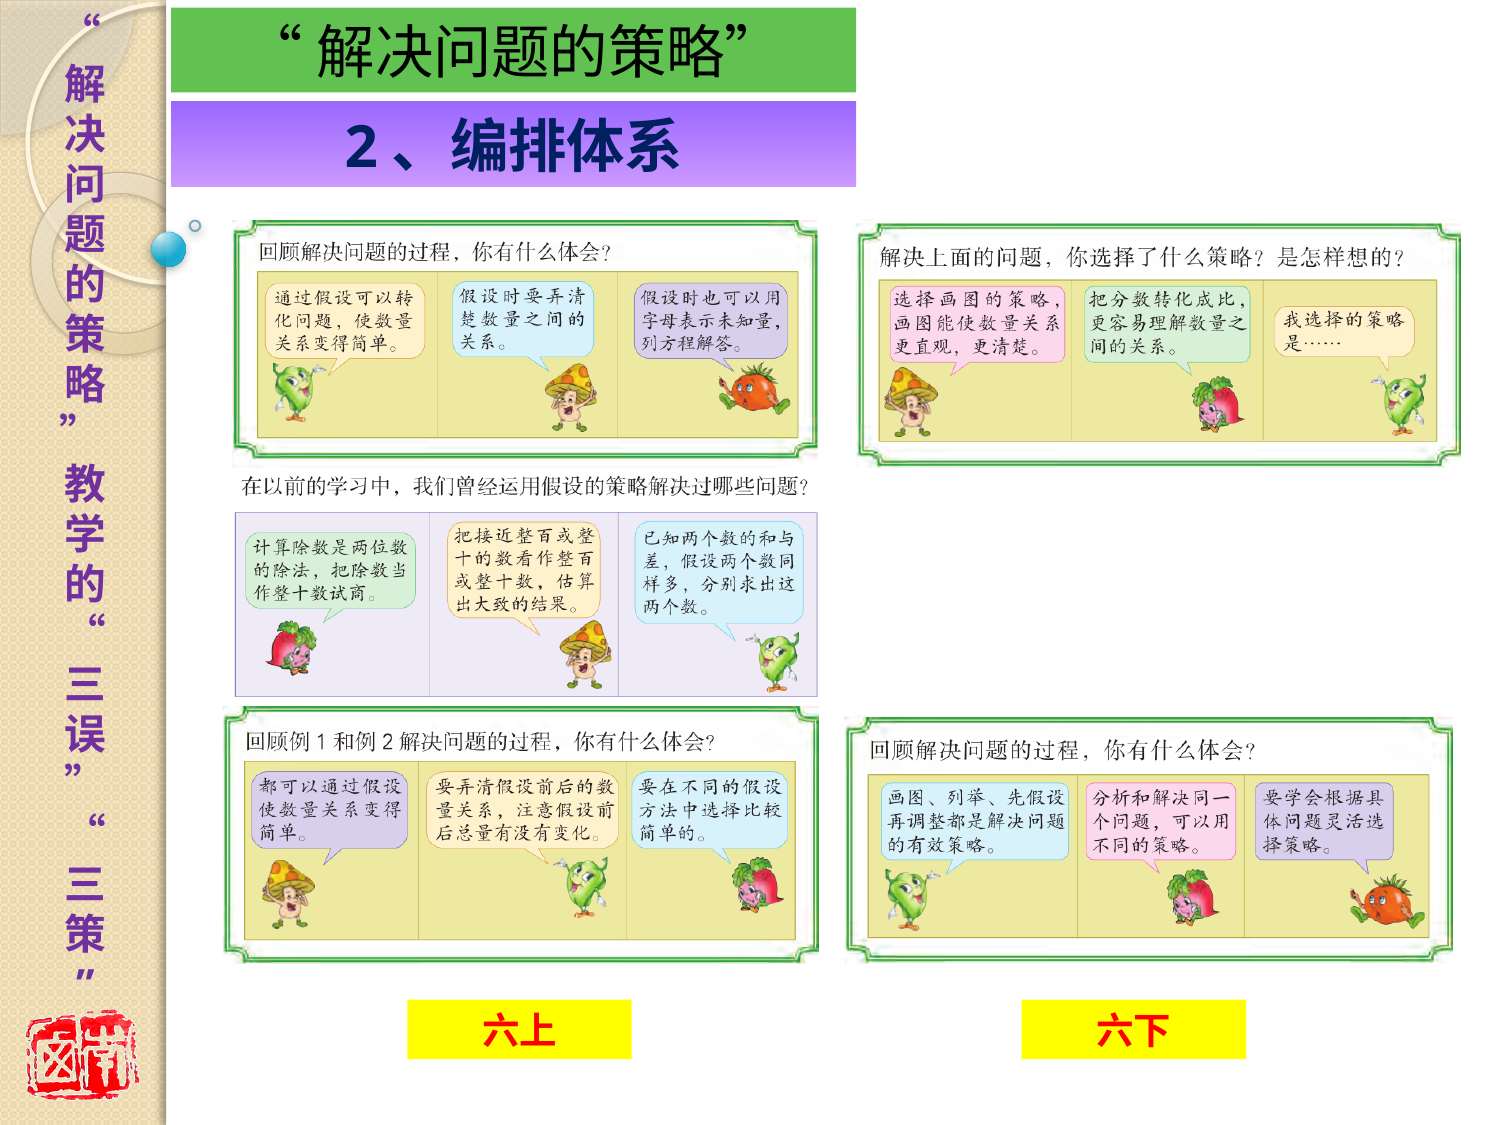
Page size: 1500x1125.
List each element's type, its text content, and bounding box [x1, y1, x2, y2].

text_box 六下 [1021, 999, 1247, 1060]
text_box 2、编排体系 [171, 101, 857, 187]
text_box “解决问题的策略 ”教学的“三误”“三策 ” [35, 0, 136, 1003]
picture [23, 1006, 142, 1102]
picture [229, 219, 822, 700]
text_box “解决问题的策略” [171, 7, 857, 93]
picture [218, 703, 822, 965]
picture [855, 219, 1464, 469]
picture [844, 715, 1456, 964]
text_box 六上 [407, 999, 632, 1060]
